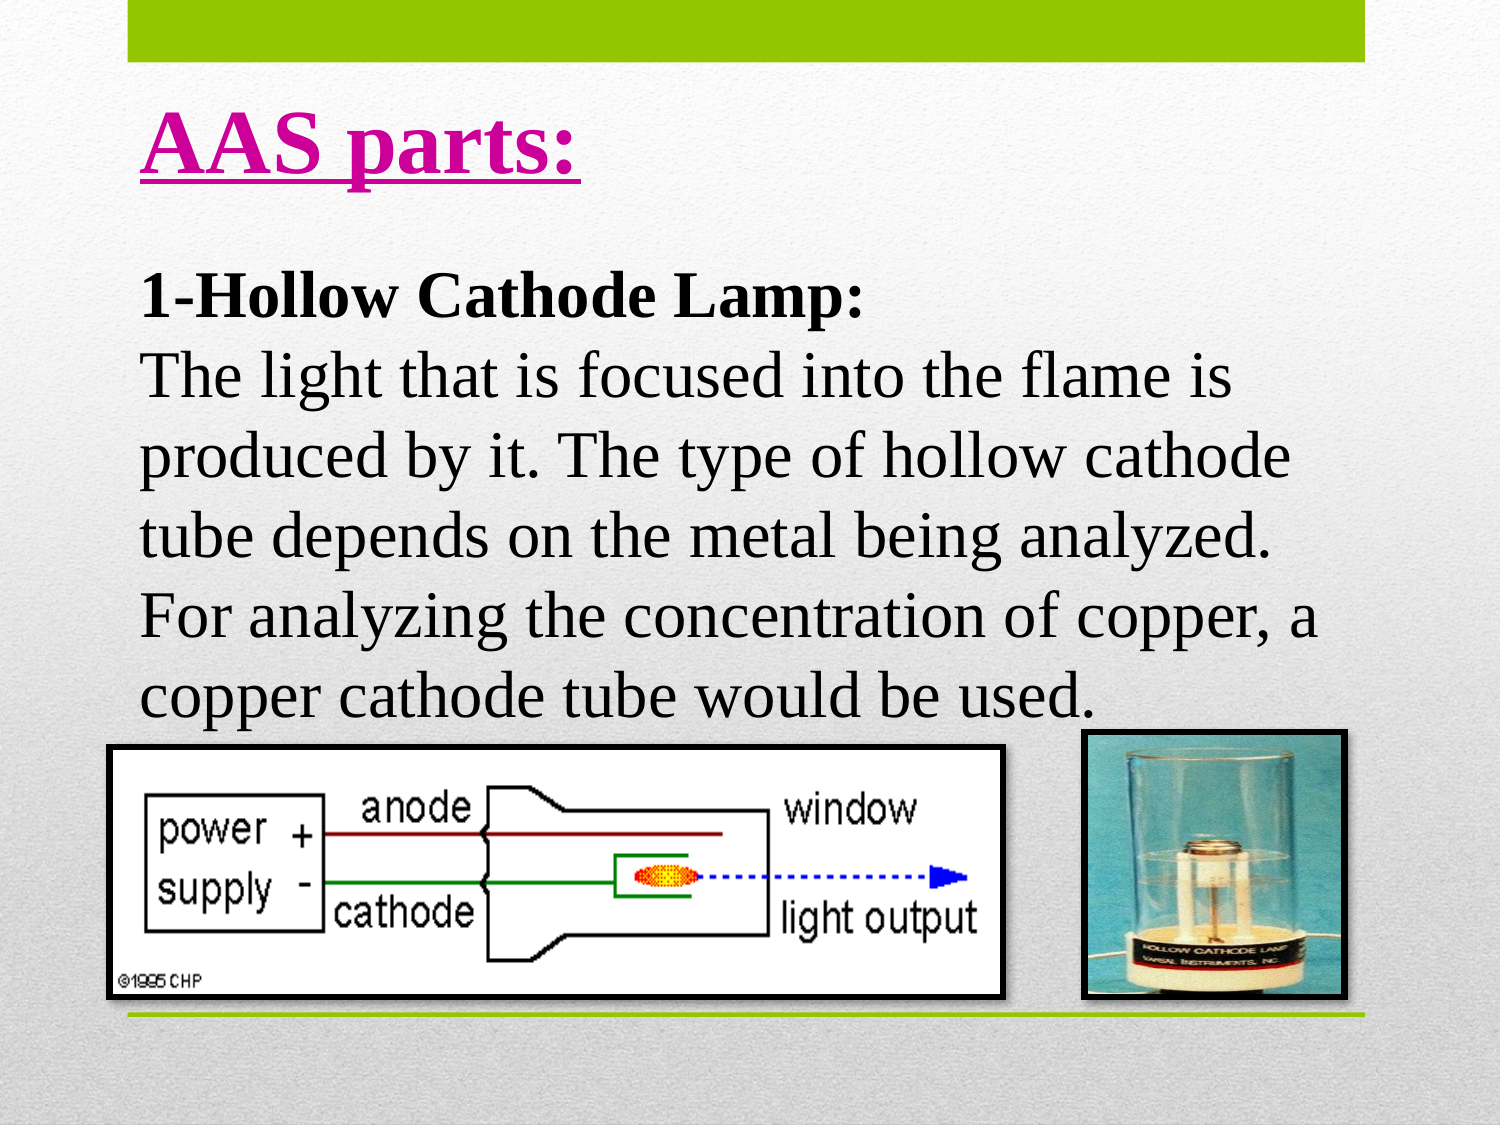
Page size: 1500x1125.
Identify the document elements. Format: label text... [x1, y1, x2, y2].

picture [111, 749, 1001, 995]
picture [1086, 734, 1343, 995]
text_box AAS parts: [124, 75, 1400, 175]
text_box 1-Hollow Cathode Lamp: The light that is focused into the flame is produced by it. The type of hollow cathode tube depends on the metal being analyzed. For analyzing the concentration of copper, a copper cathode tube would be used. [125, 243, 1375, 898]
